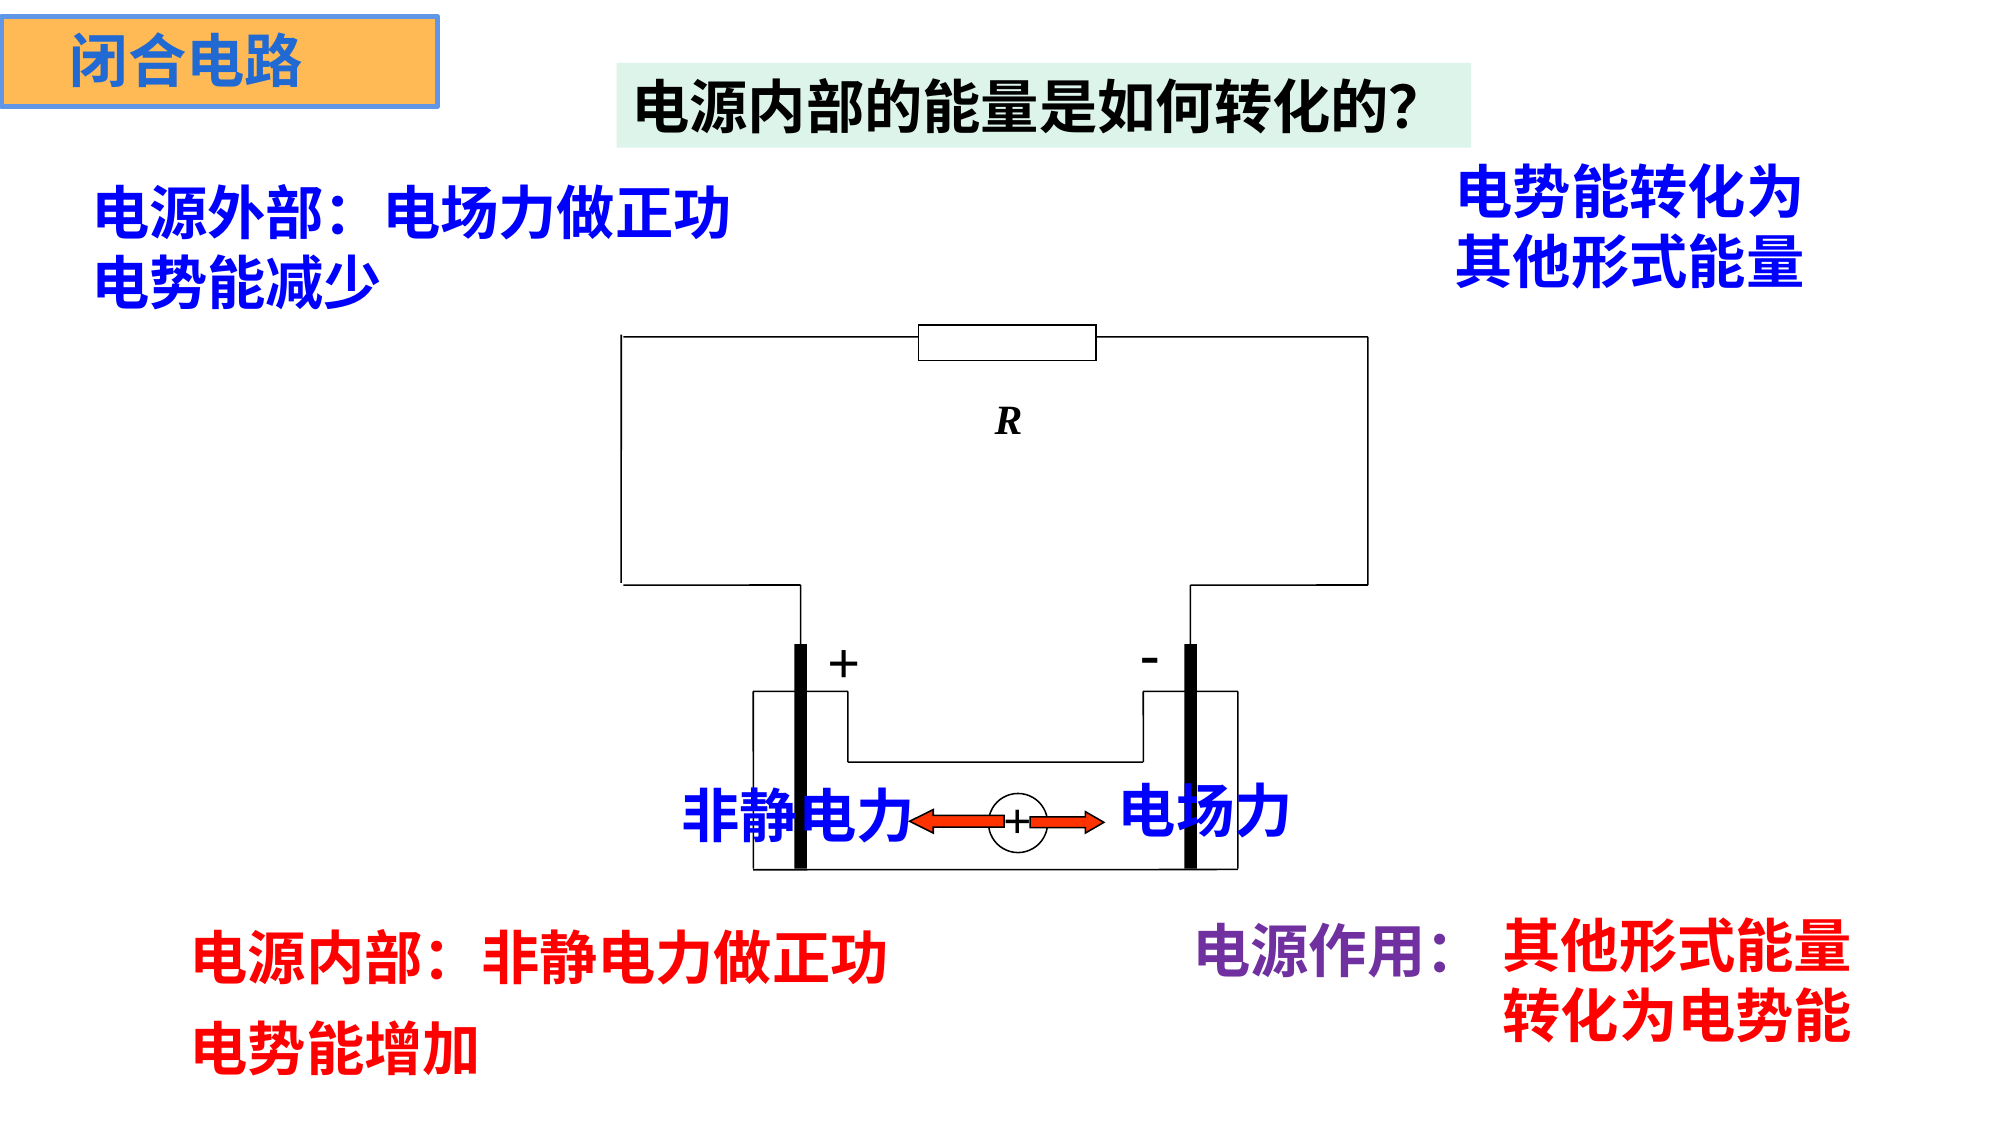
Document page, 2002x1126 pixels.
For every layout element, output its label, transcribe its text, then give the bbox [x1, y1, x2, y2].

text_box 电源内部的能量是如何转化的？ [616, 62, 1472, 148]
text_box + [812, 617, 876, 703]
text_box 电势能转化为 其他形式能量 [1440, 148, 1882, 303]
text_box 电源内部：非静电力做正功 电势能增加 [175, 892, 904, 1090]
text_box 电源作用： [1177, 906, 1475, 991]
text_box R [979, 385, 1038, 451]
text_box - [1126, 608, 1176, 694]
text_box 其他形式能量 转化为电势能 [1487, 902, 1868, 1057]
text_box [939, 815, 988, 828]
text_box [918, 325, 1097, 361]
text_box 电源外部：电场力做正功 电势能减少 [76, 168, 776, 324]
text_box 电场力 [1103, 766, 1316, 852]
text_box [988, 781, 1048, 858]
text_box 非静电力 [666, 771, 939, 857]
text_box 闭合电路 [1, 16, 438, 107]
text_box [1048, 811, 1103, 834]
